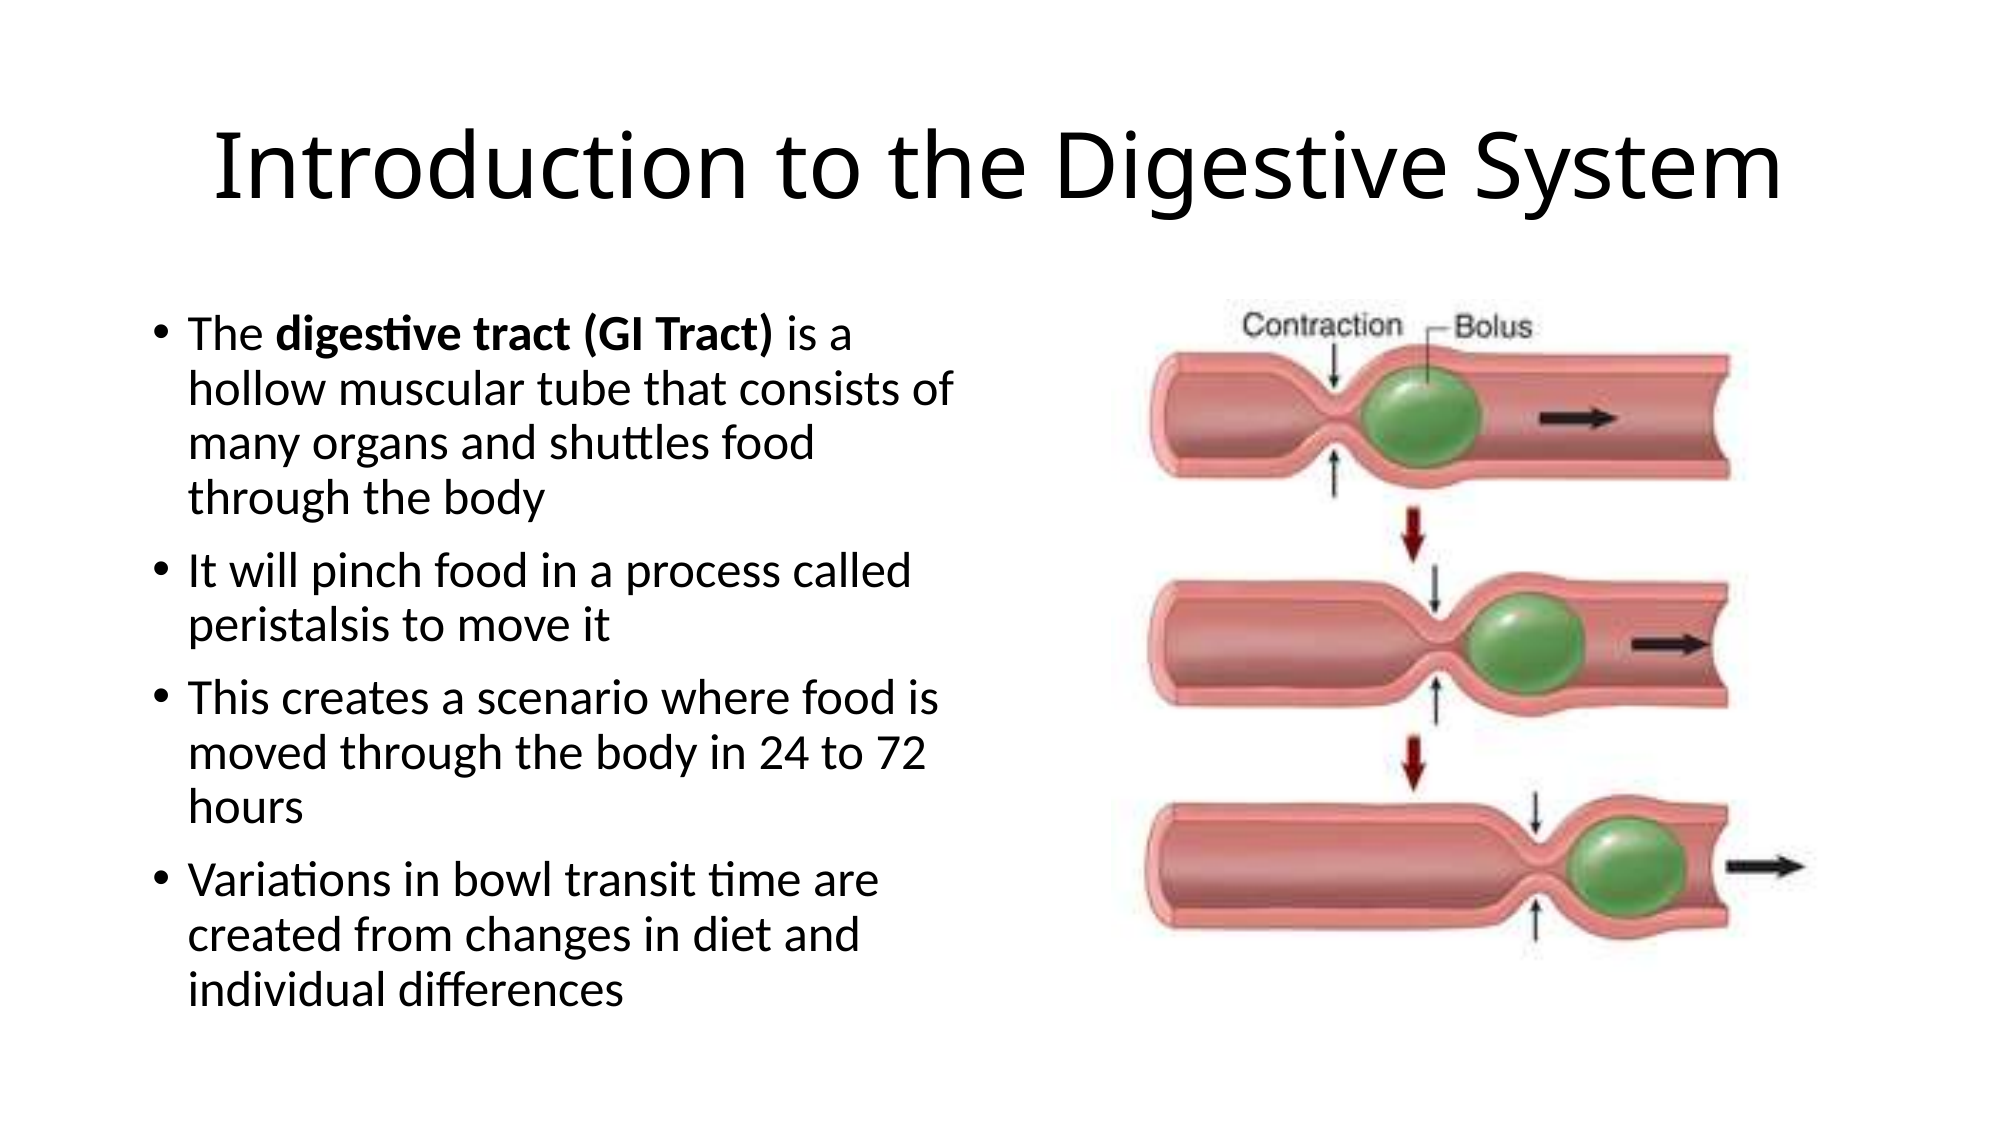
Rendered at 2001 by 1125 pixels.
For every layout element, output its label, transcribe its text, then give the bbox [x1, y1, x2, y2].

title Introduction to the Digestive System [137, 59, 1863, 278]
list The digestive tract (GI Tract) is a hollow muscular tube that consists of many organs and shuttles food through the body It will pinch food in a process called peristalsis to move it This creates a scenario where food is moved through the body in 24 to 72 hours Variations in bowl transit time are created from changes in diet and individual differences [137, 299, 1004, 1029]
picture [1111, 299, 1823, 972]
